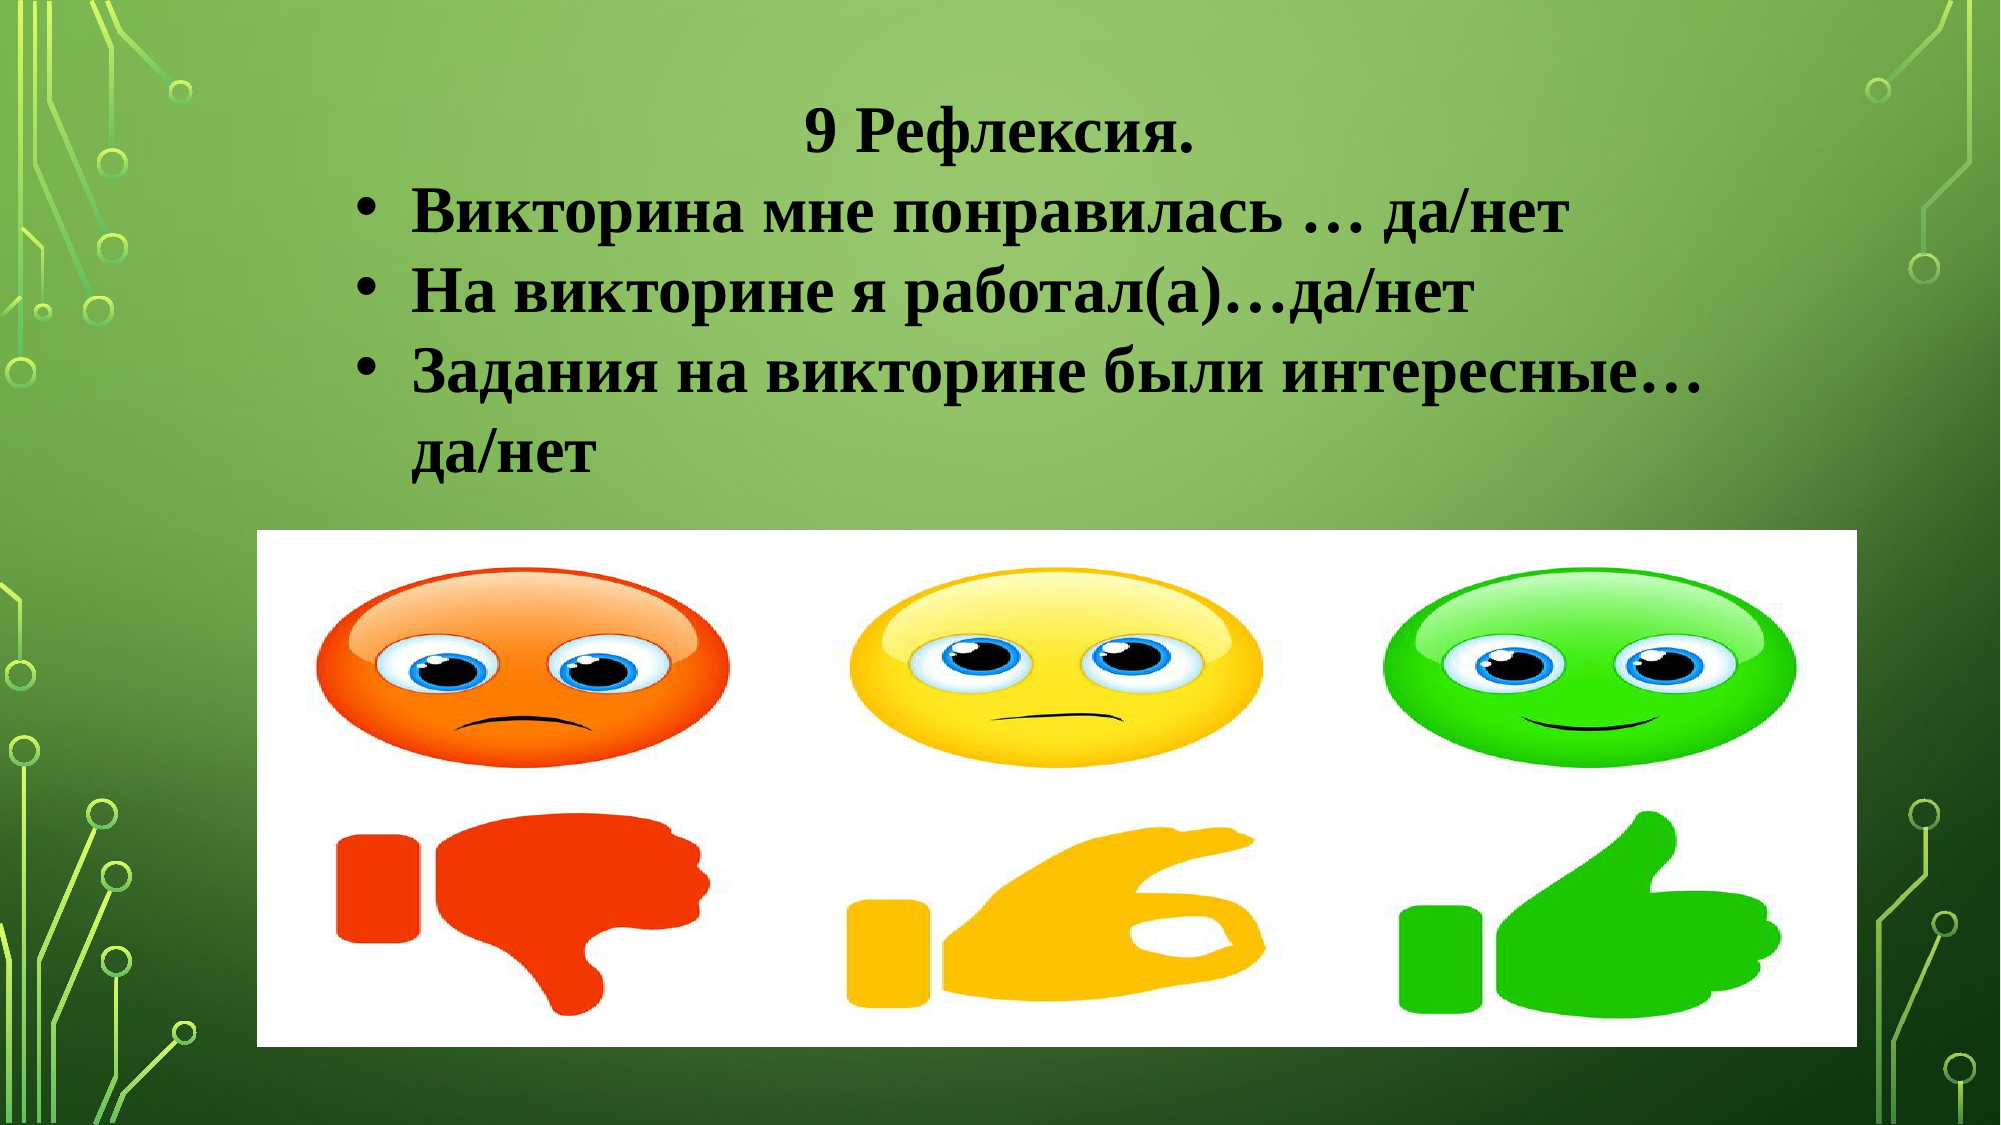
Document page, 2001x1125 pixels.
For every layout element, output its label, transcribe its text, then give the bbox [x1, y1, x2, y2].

picture [256, 529, 1858, 1048]
text_box 9 Рефлексия. Викторина мне понравилась … да/нет На викторине я работал(а)…да/нет Задания на викторине были интересные…да/нет [340, 78, 1828, 493]
